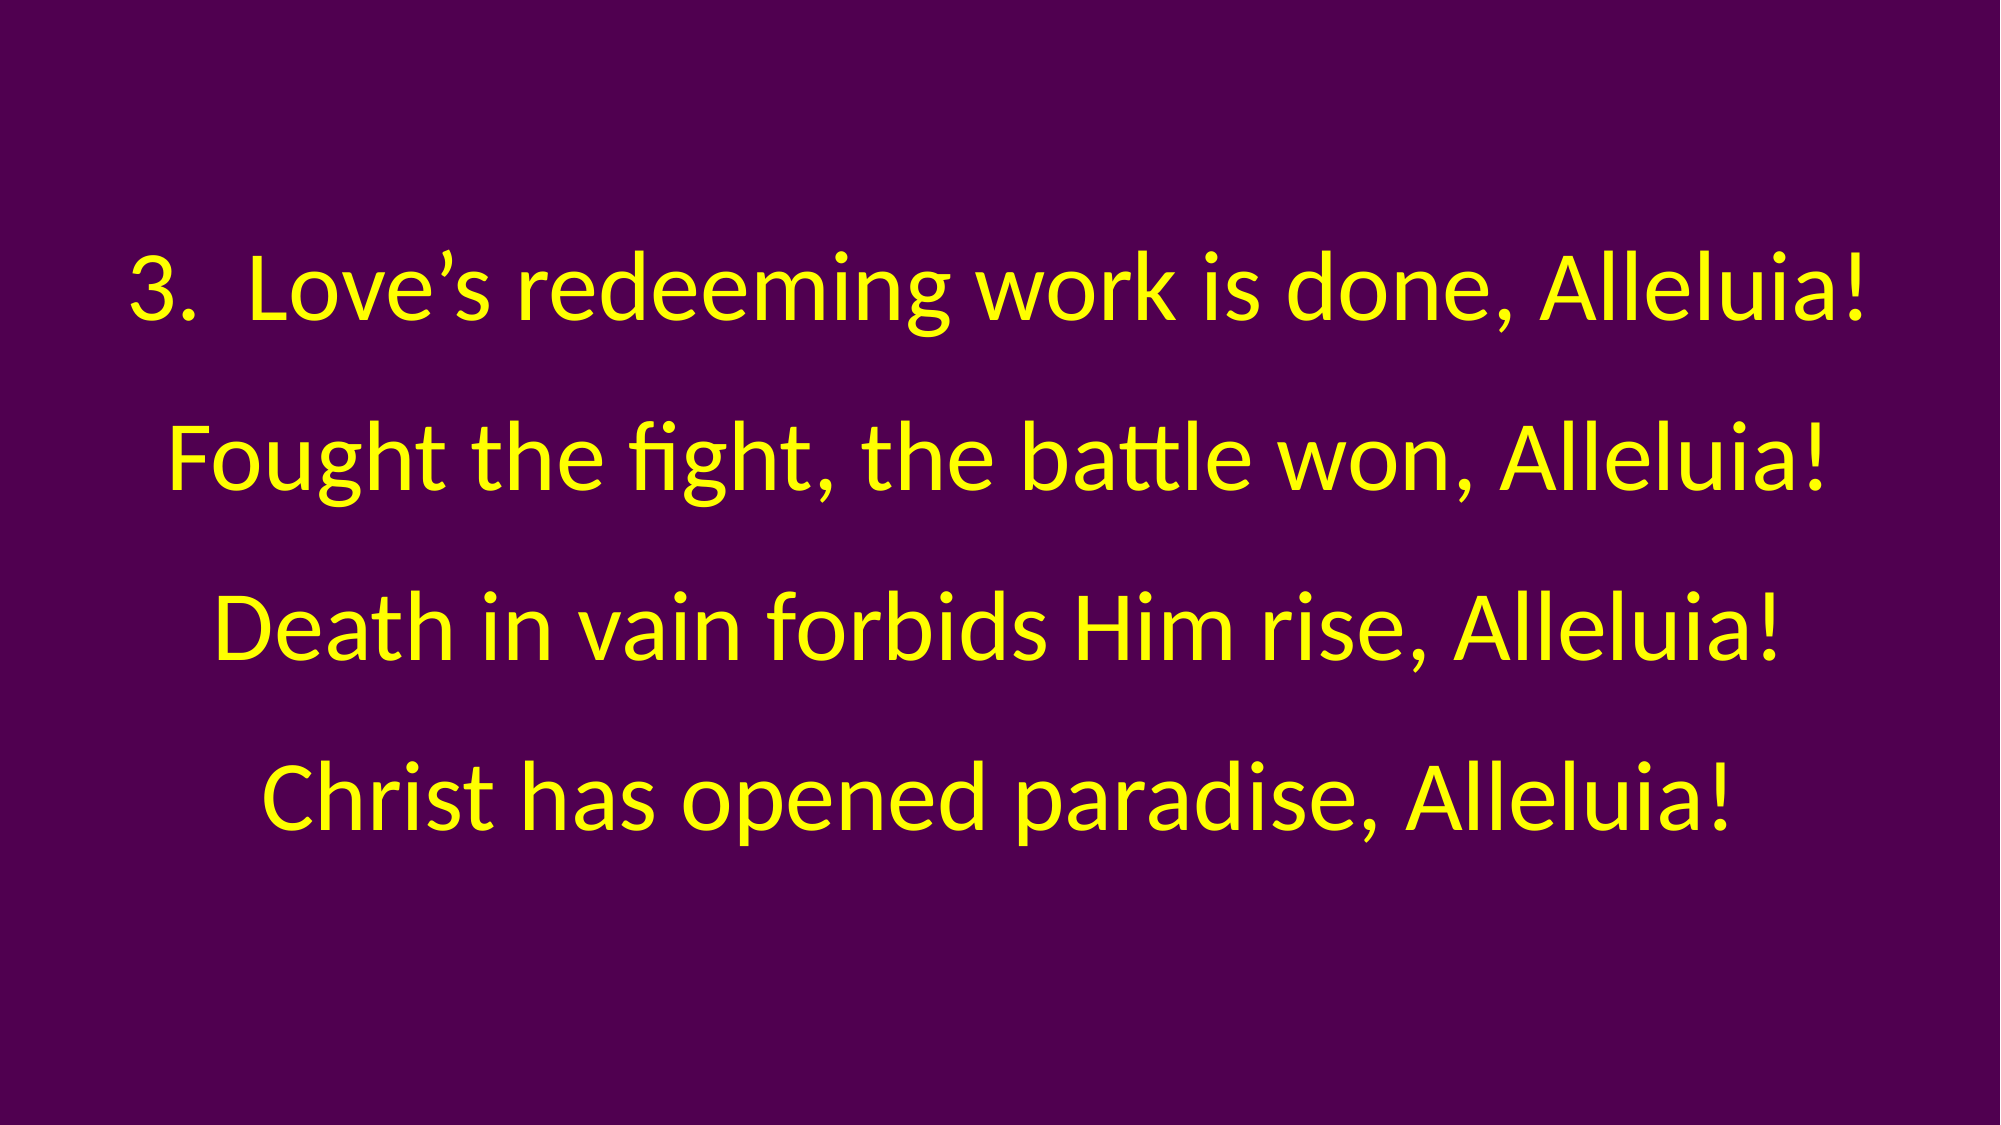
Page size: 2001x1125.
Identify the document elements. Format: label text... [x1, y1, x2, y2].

text_box 3. Love’s redeeming work is done, Alleluia! Fought the fight, the battle won, Alleluia! Death in vain forbids Him rise, Alleluia! Christ has opened paradise, Alleluia! [70, 212, 1930, 858]
